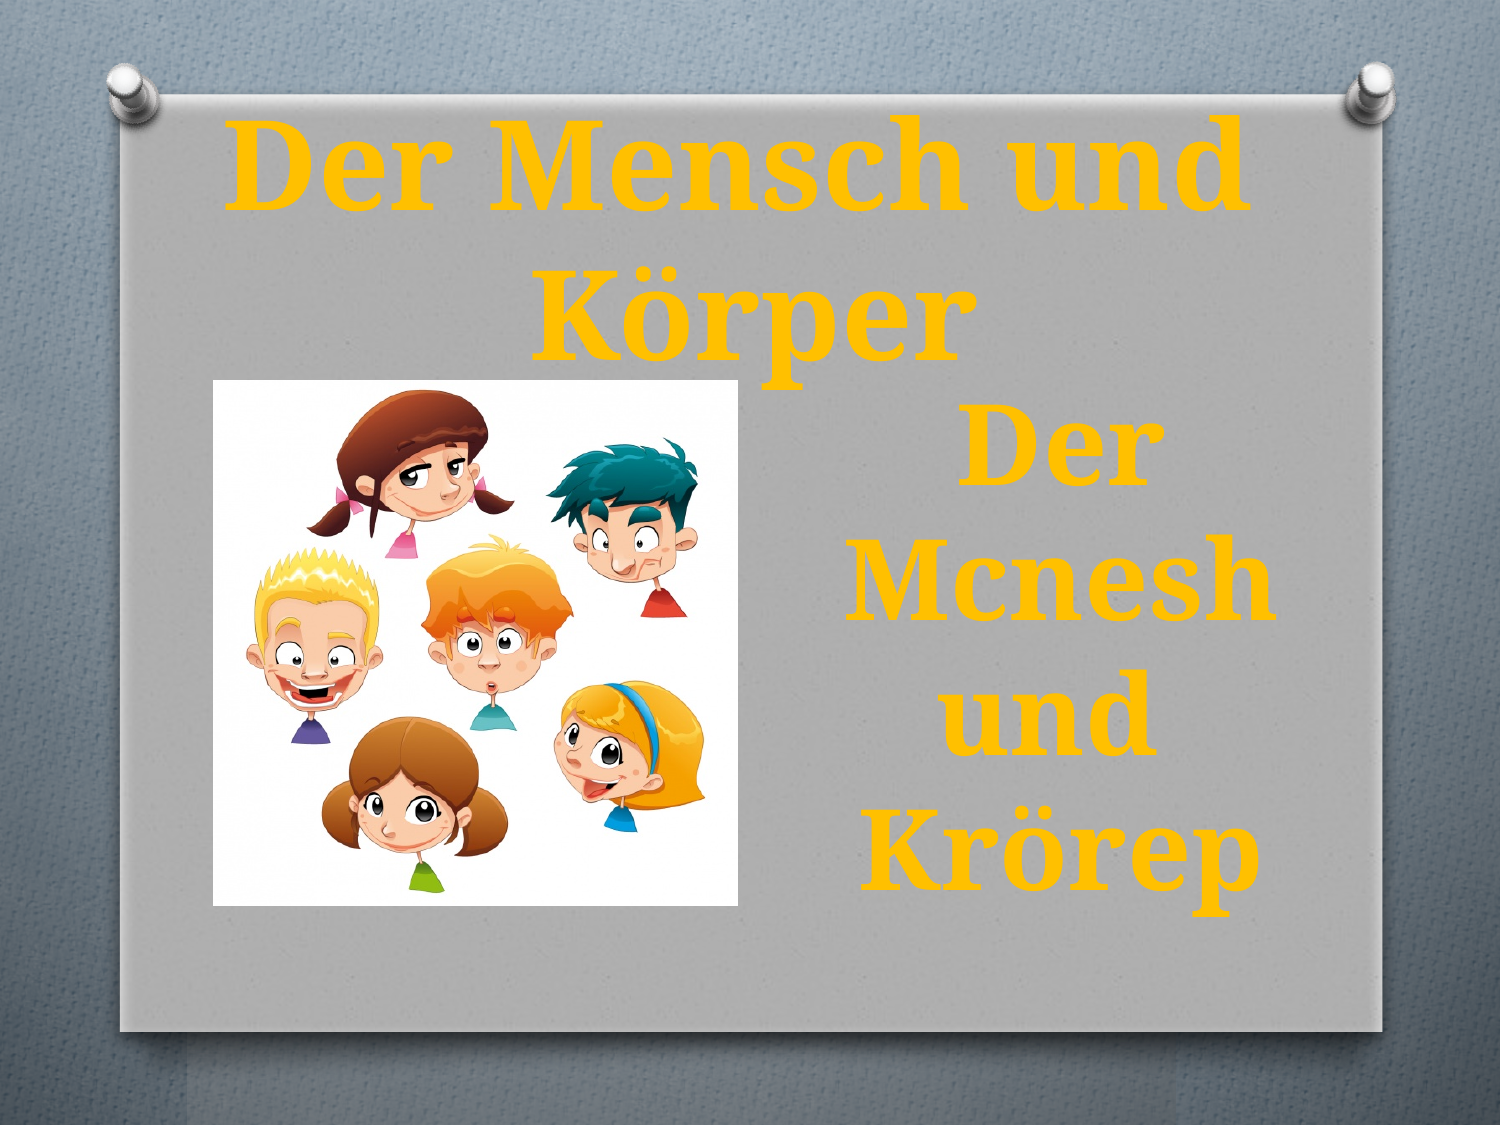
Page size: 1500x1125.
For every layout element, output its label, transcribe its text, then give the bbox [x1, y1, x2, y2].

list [212, 380, 739, 907]
title Der Mcnesh und Krörep [750, 408, 1373, 878]
picture [1317, 35, 1439, 156]
picture [75, 29, 198, 153]
text_box Der Mensch und Körper [182, 137, 1326, 335]
